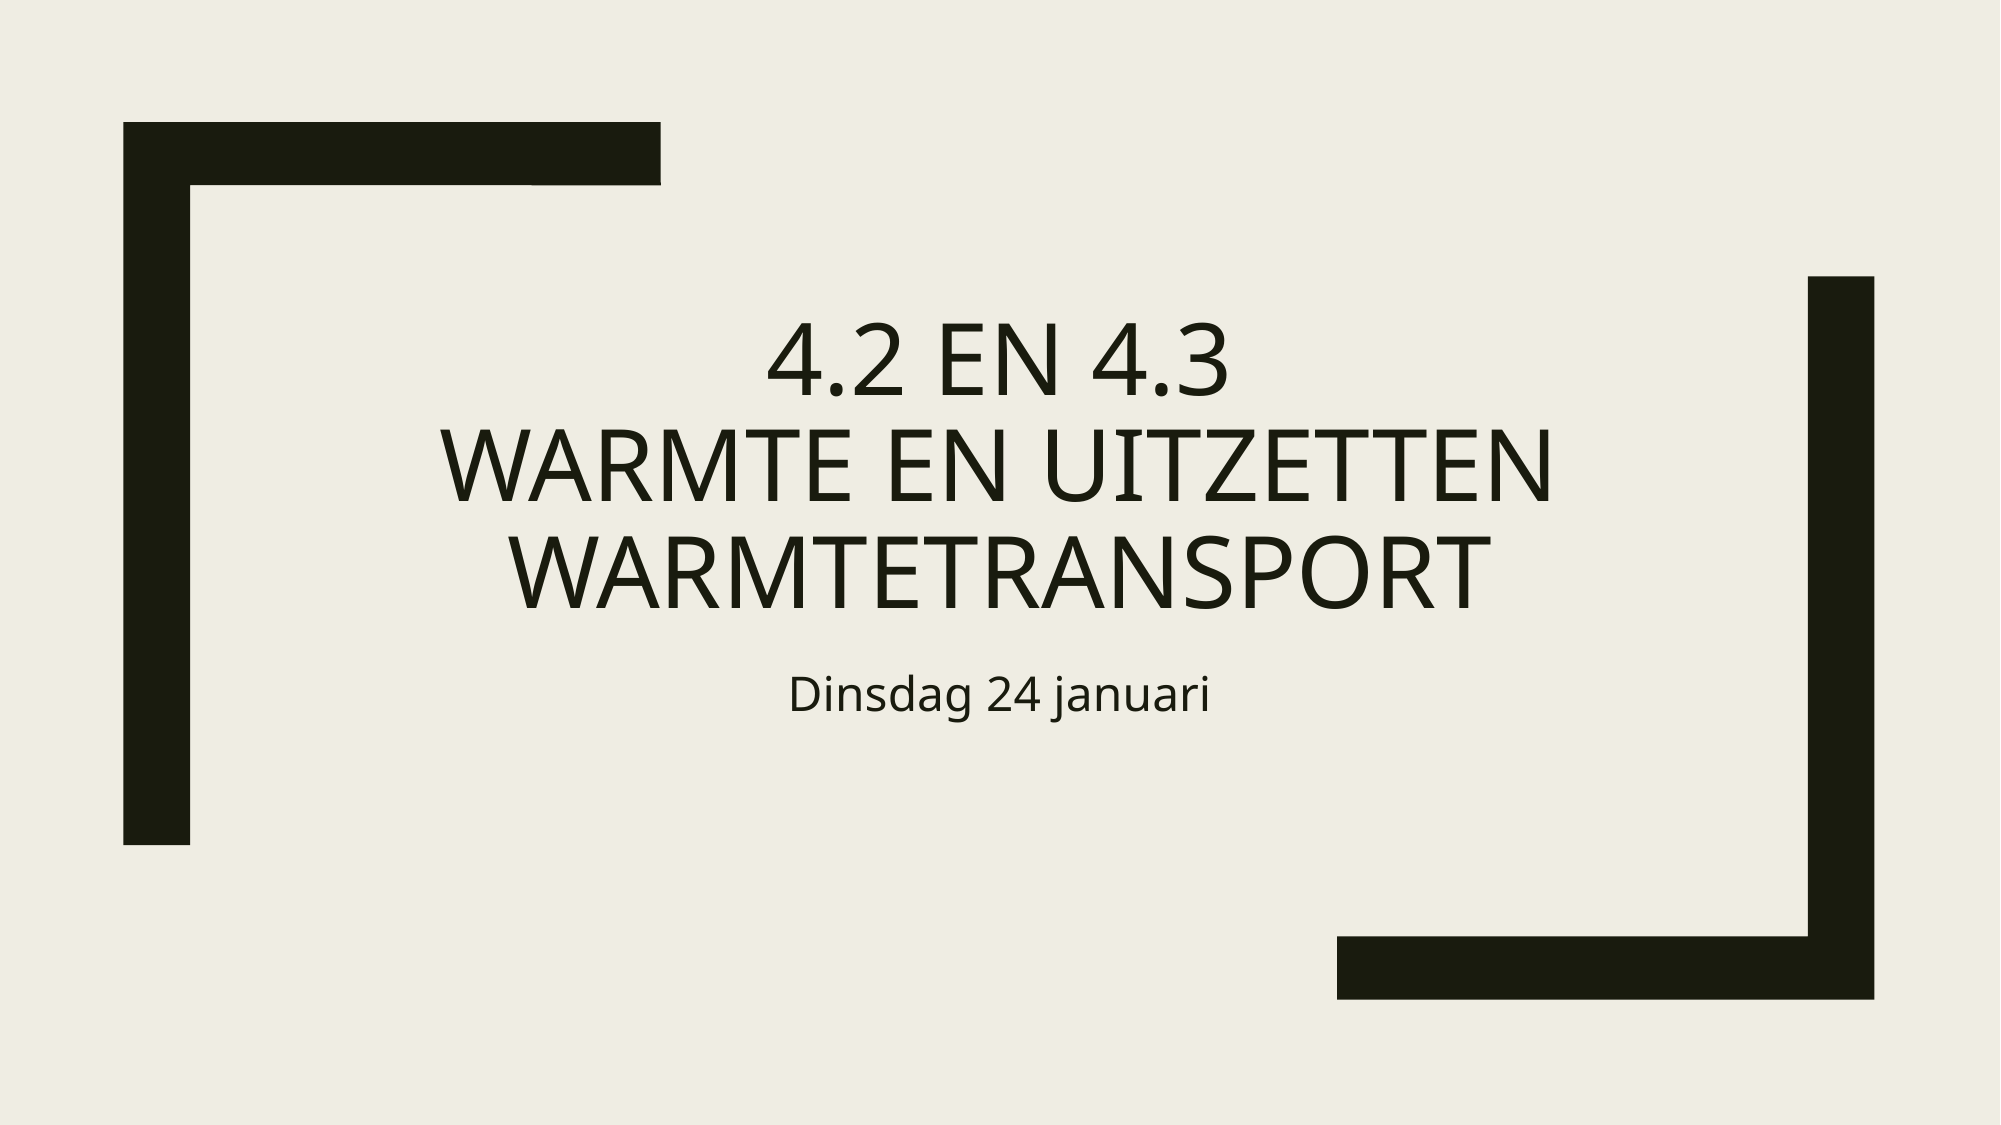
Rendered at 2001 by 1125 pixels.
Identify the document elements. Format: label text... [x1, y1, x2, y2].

title 4.2 en 4.3 warmte en uitzetten warmtetransport [314, 293, 1686, 638]
subtitle Dinsdag 24 januari [439, 649, 1561, 828]
